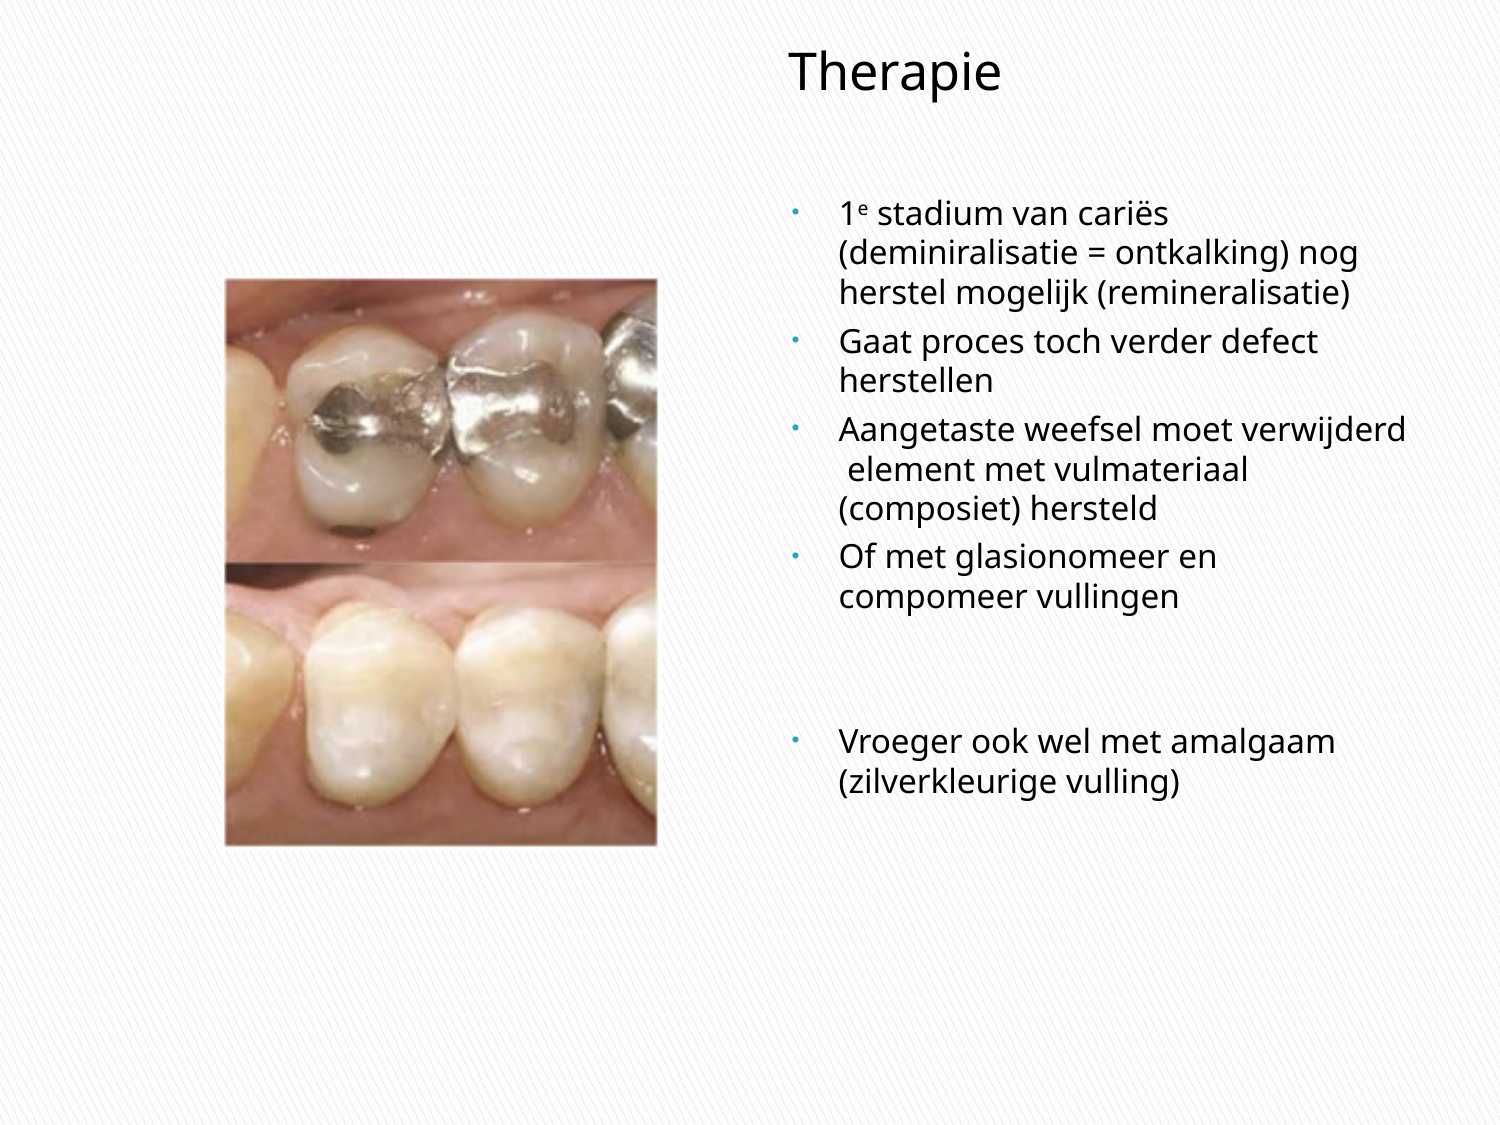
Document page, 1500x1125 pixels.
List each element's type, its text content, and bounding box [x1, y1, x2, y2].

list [221, 275, 662, 851]
list 1e stadium van cariës (deminiralisatie = ontkalking) nog herstel mogelijk (remineralisatie) Gaat proces toch verder defect herstellen Aangetaste weefsel moet verwijderd element met vulmateriaal (composiet) hersteld Of met glasionomeer en compomeer vullingen Vroeger ook wel met amalgaam (zilverkleurige vulling) [776, 184, 1424, 928]
title Therapie [773, 30, 1316, 170]
